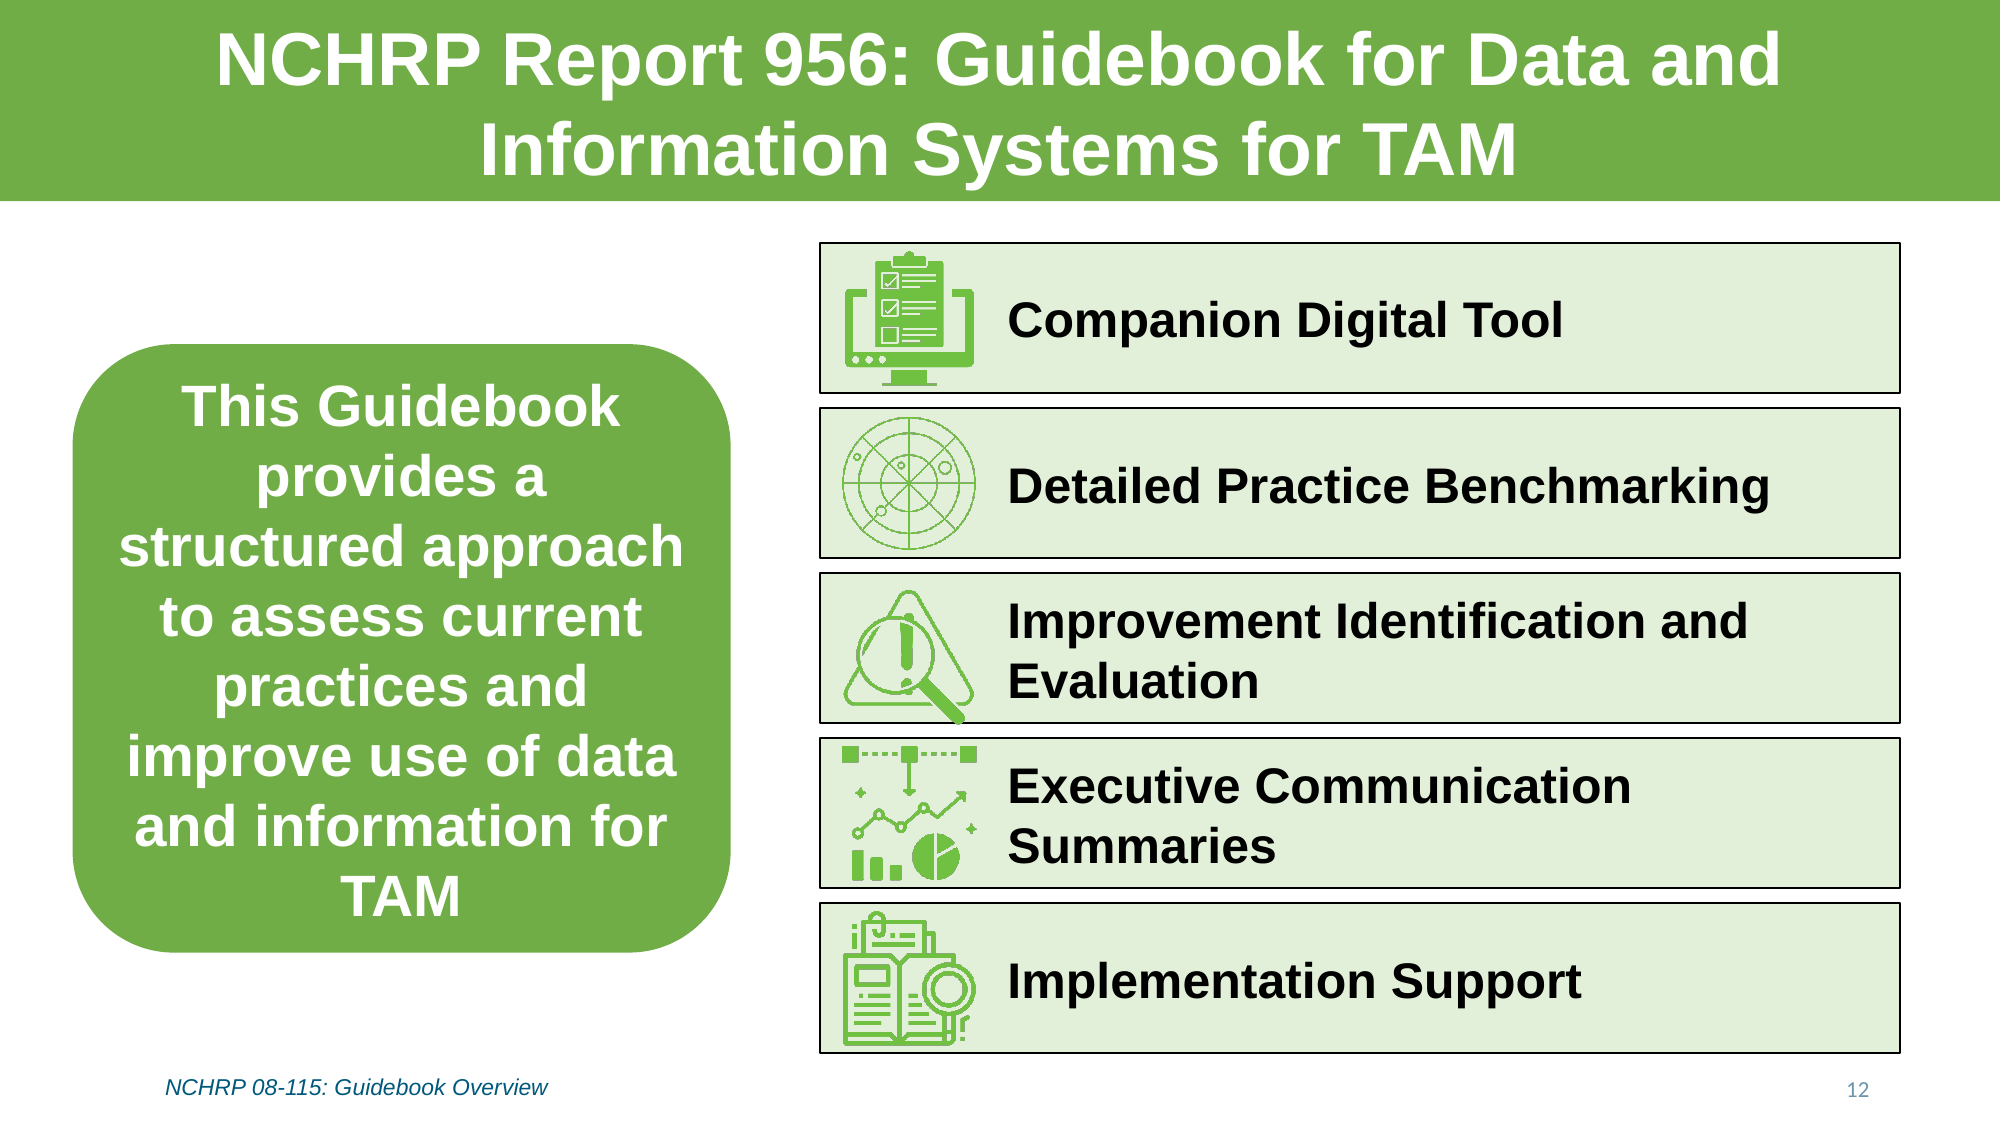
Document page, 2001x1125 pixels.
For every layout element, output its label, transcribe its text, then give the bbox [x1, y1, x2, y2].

text_box This Guidebook provides a structured approach to assess current practices and improve use of data and information for TAM [70, 342, 733, 955]
text_box Executive Communication Summaries [818, 736, 1902, 890]
text_box Implementation Support [818, 901, 1902, 1055]
picture [842, 910, 976, 1047]
text_box Improvement Identification and Evaluation [818, 571, 1902, 725]
picture [841, 745, 977, 882]
picture [843, 589, 975, 725]
title NCHRP Report 956: Guidebook for Data and Information Systems for TAM [0, 0, 2000, 202]
list NCHRP 08-115: Guidebook Overview [150, 1066, 1650, 1110]
picture [844, 250, 974, 386]
text_box Detailed Practice Benchmarking [818, 406, 1902, 560]
text_box Companion Digital Tool [818, 241, 1902, 395]
text_box 12 [1715, 1066, 2000, 1111]
picture [841, 415, 977, 551]
